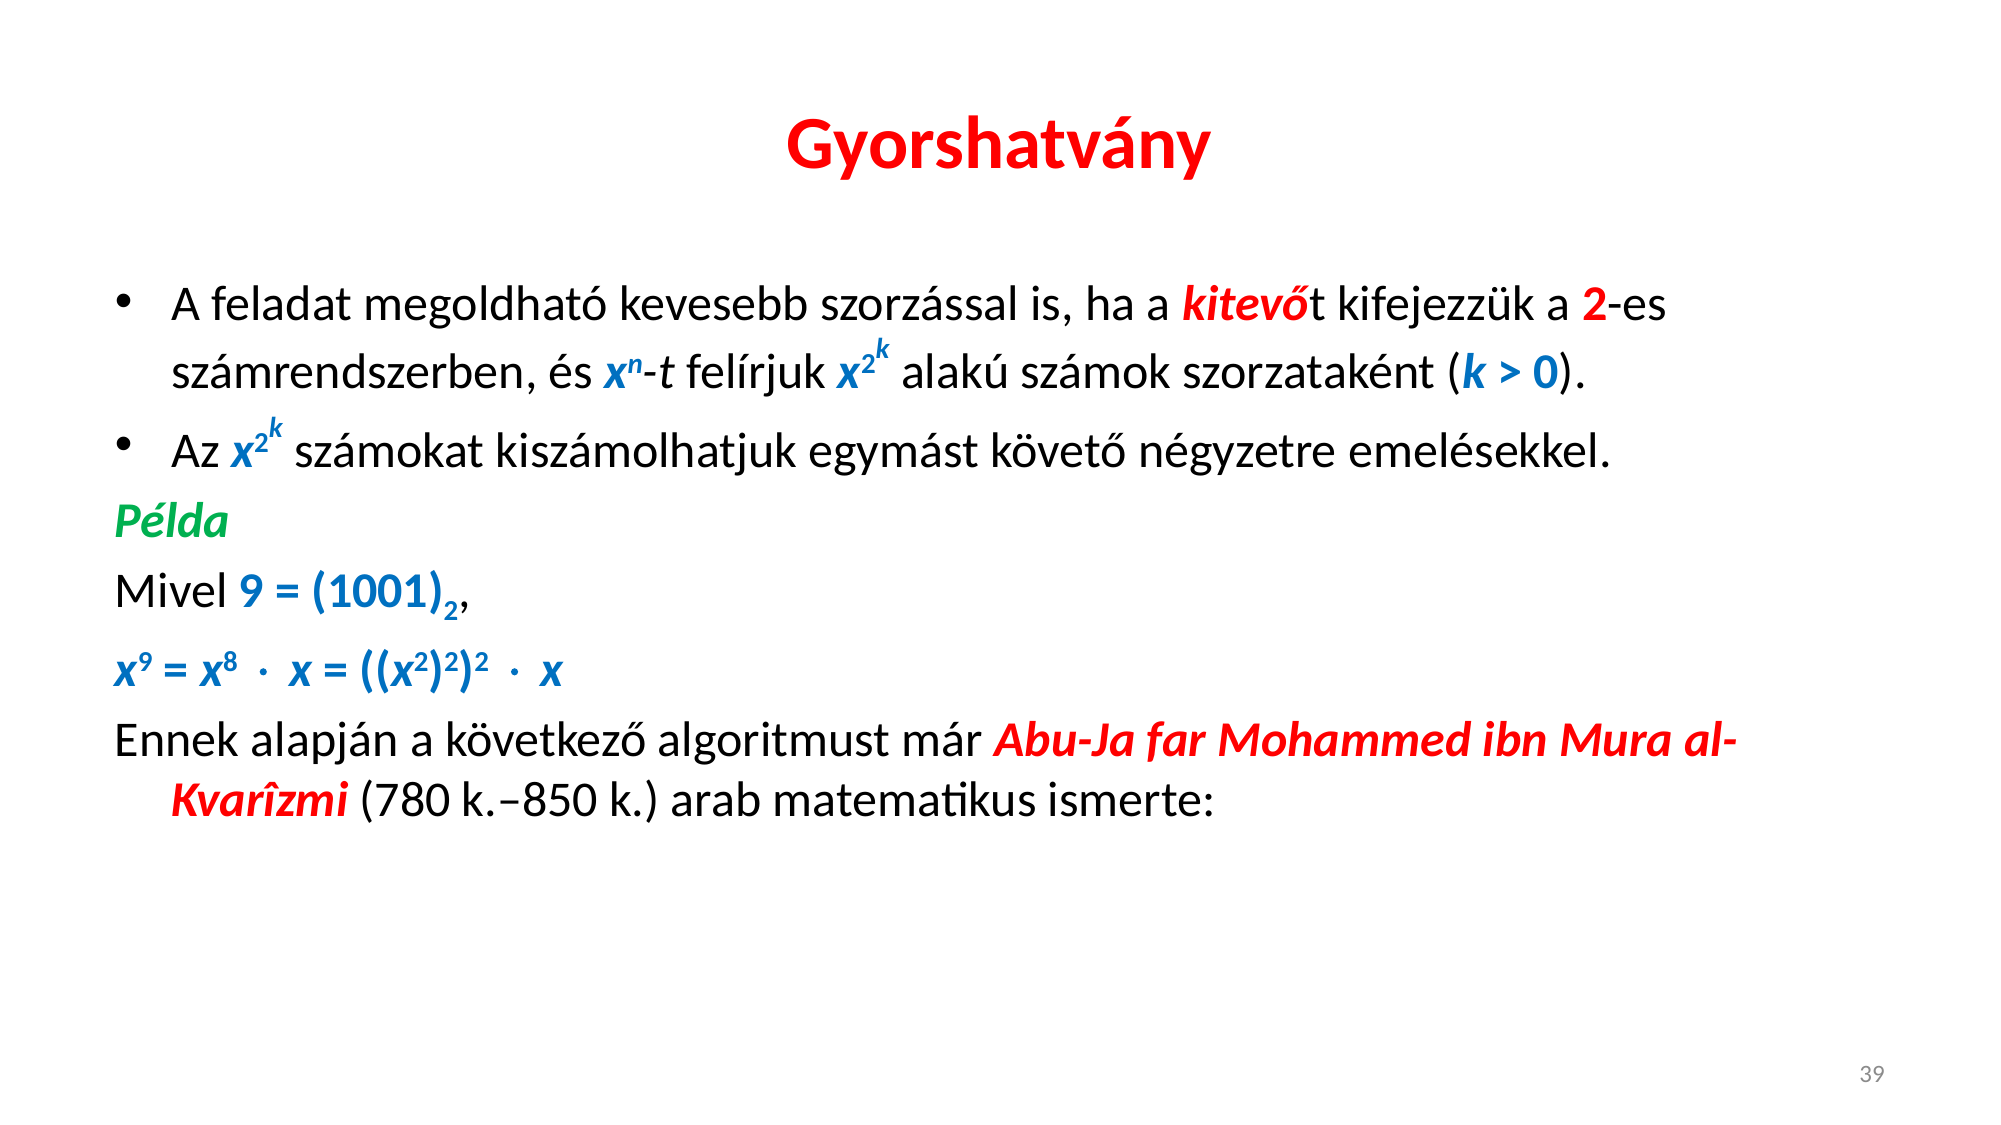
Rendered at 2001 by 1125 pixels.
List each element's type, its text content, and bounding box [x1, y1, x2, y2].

title Gyorshatvány [99, 45, 1900, 233]
slide_number 39 [1433, 1042, 1900, 1103]
list A feladat megoldható kevesebb szorzással is, ha a kitevőt kifejezzük a 2-es számrendszerben, és xn-t felírjuk x2k alakú számok szorzataként (k > 0). Az x2k számokat kiszámolhatjuk egymást követő négyzetre emelésekkel. Példa Mivel 9 = (1001)2, x9 = x8  x = ((x2)2)2  x Ennek alapján a következő algoritmust már Abu-Ja far Mohammed ibn Mura al-Kvarîzmi (780 k.–850 k.) arab matematikus ismerte: [99, 262, 1900, 1005]
